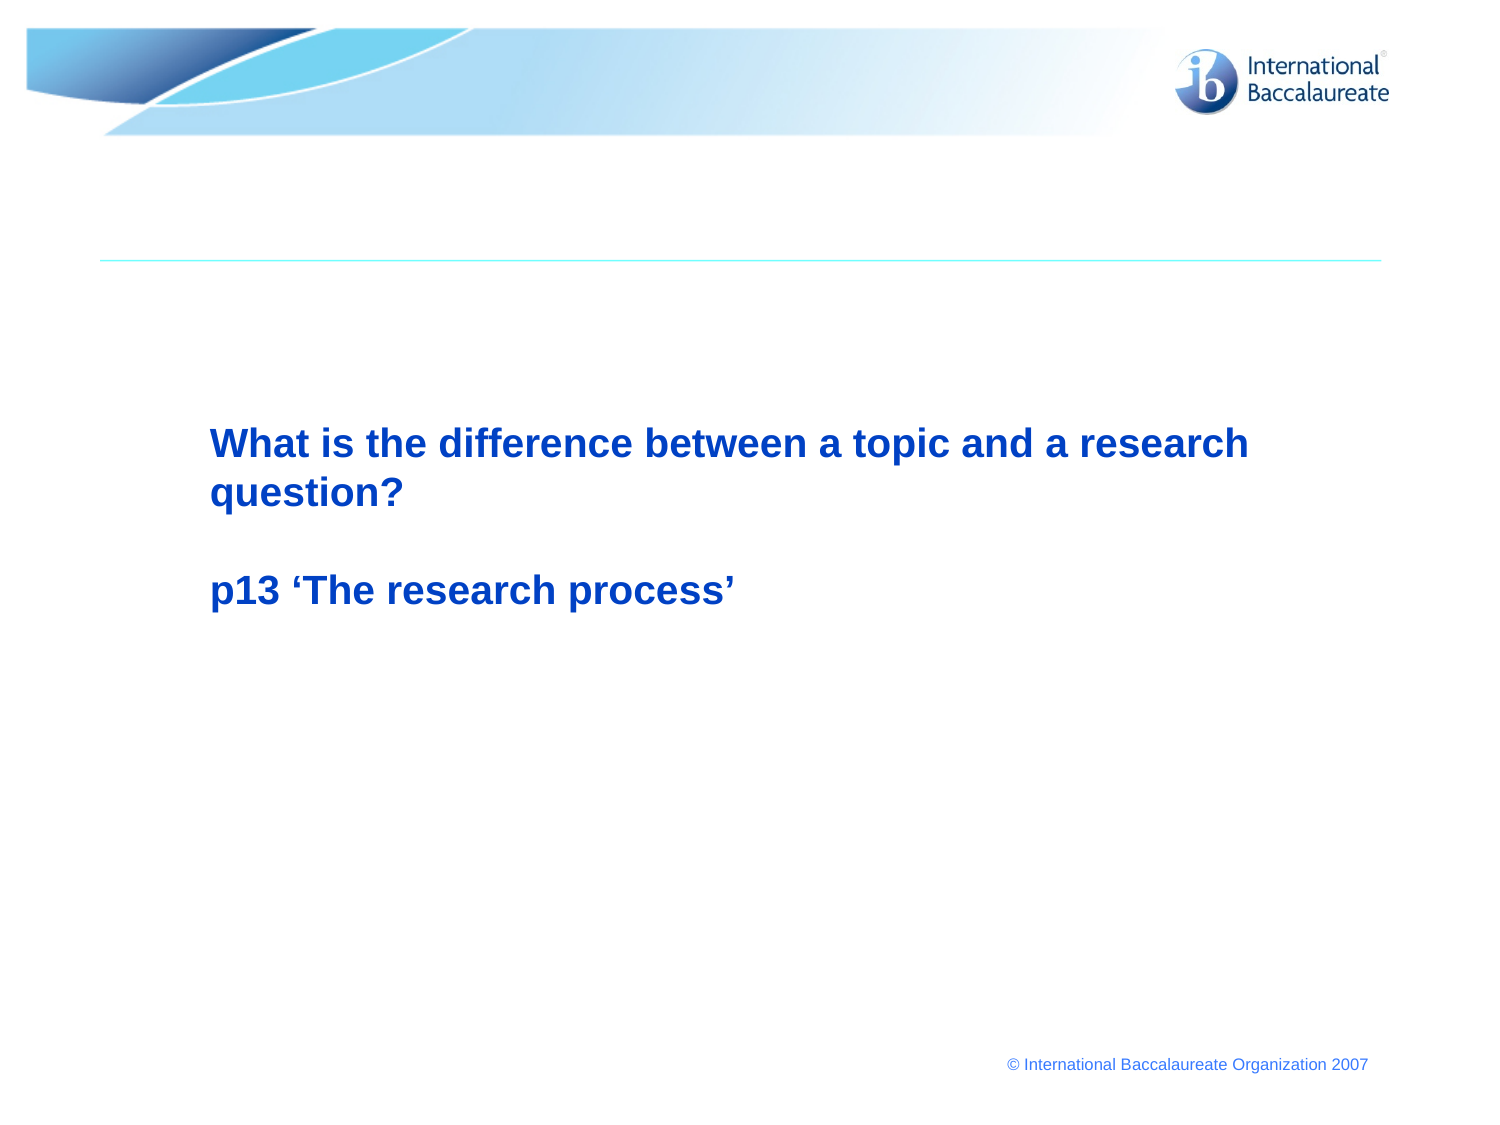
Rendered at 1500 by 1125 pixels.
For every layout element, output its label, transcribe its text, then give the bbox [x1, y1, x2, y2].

title What is the difference between a topic and a research question? p13 ‘The research process’ [194, 408, 1433, 622]
picture [24, 24, 1389, 142]
